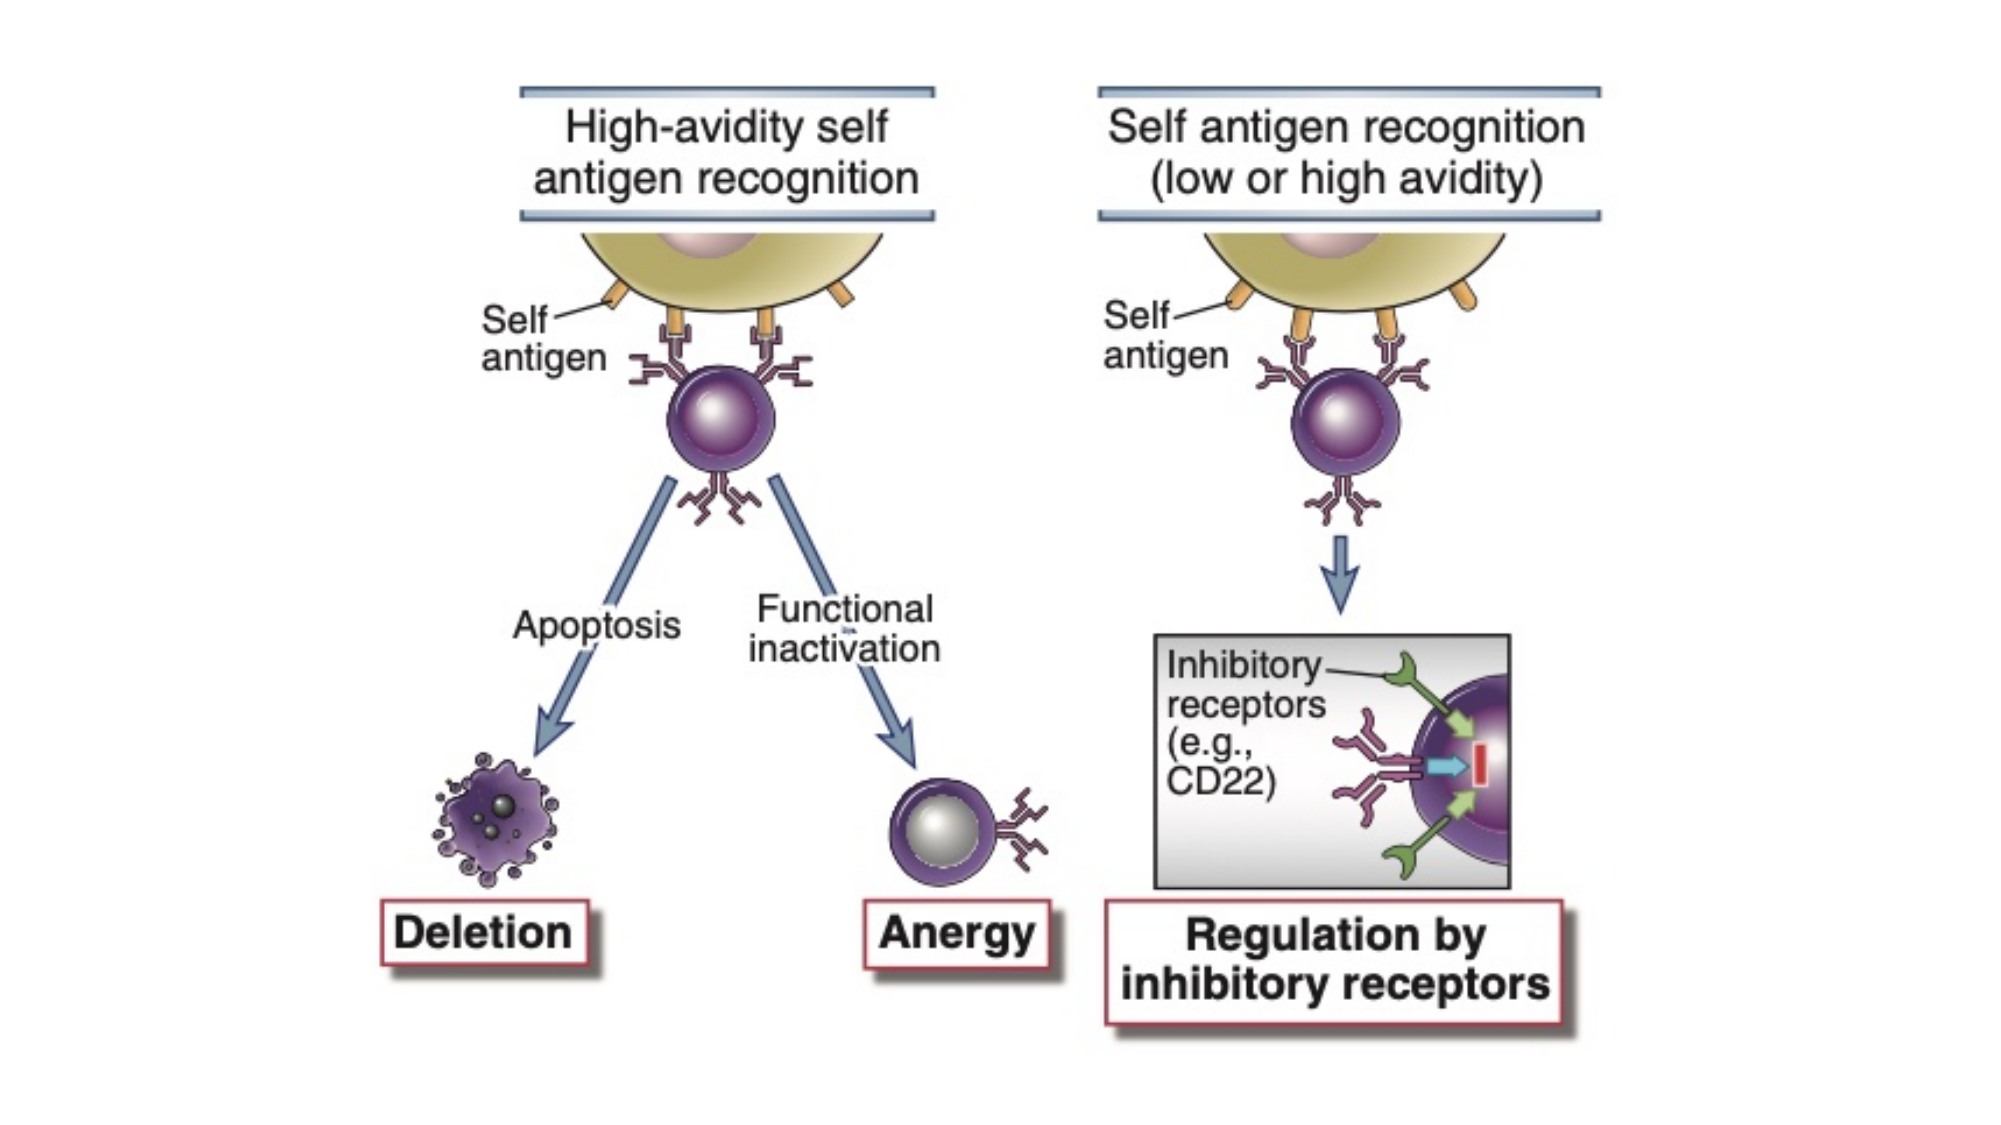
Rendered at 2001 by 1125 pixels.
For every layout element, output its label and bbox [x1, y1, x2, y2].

list [371, 45, 1629, 1080]
